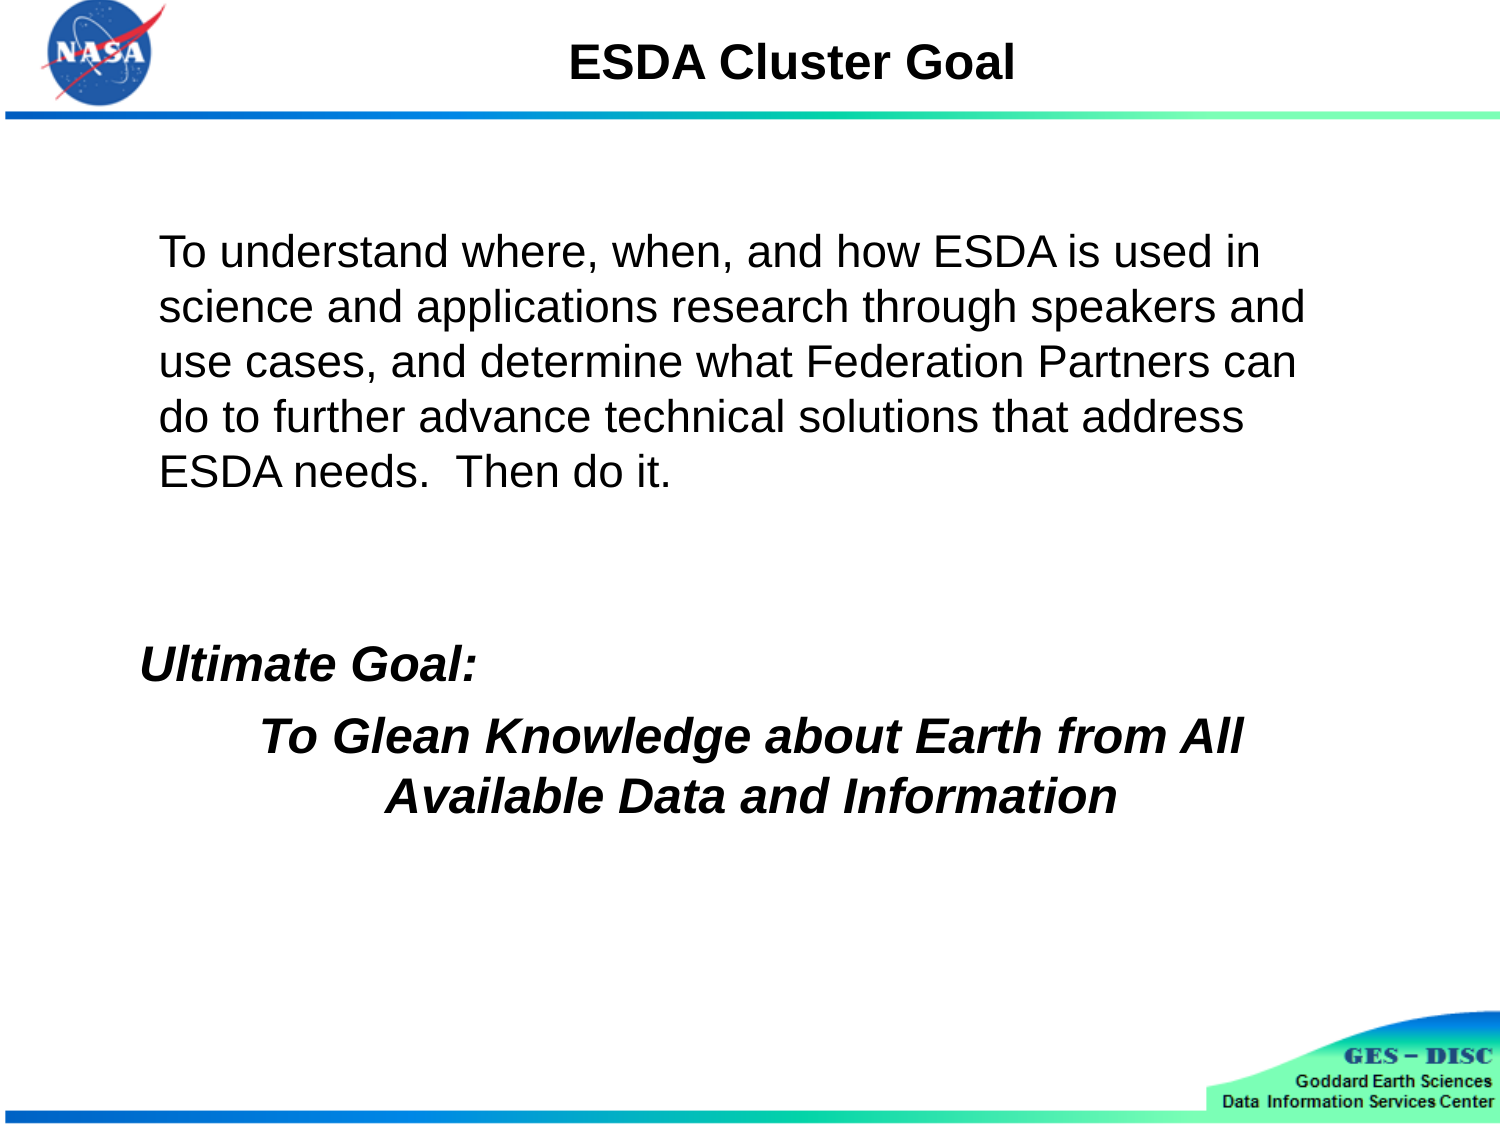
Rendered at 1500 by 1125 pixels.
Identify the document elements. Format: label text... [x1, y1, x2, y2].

title ESDA Cluster Goal [103, 1, 1444, 105]
text_box [4, 0, 1500, 1125]
list To understand where, when, and how ESDA is used in science and applications research through speakers and use cases, and determine what Federation Partners can do to further advance technical solutions that address ESDA needs. Then do it. Ultimate Goal: To Glean Knowledge about Earth from All Available Data and Information [124, 206, 1361, 808]
